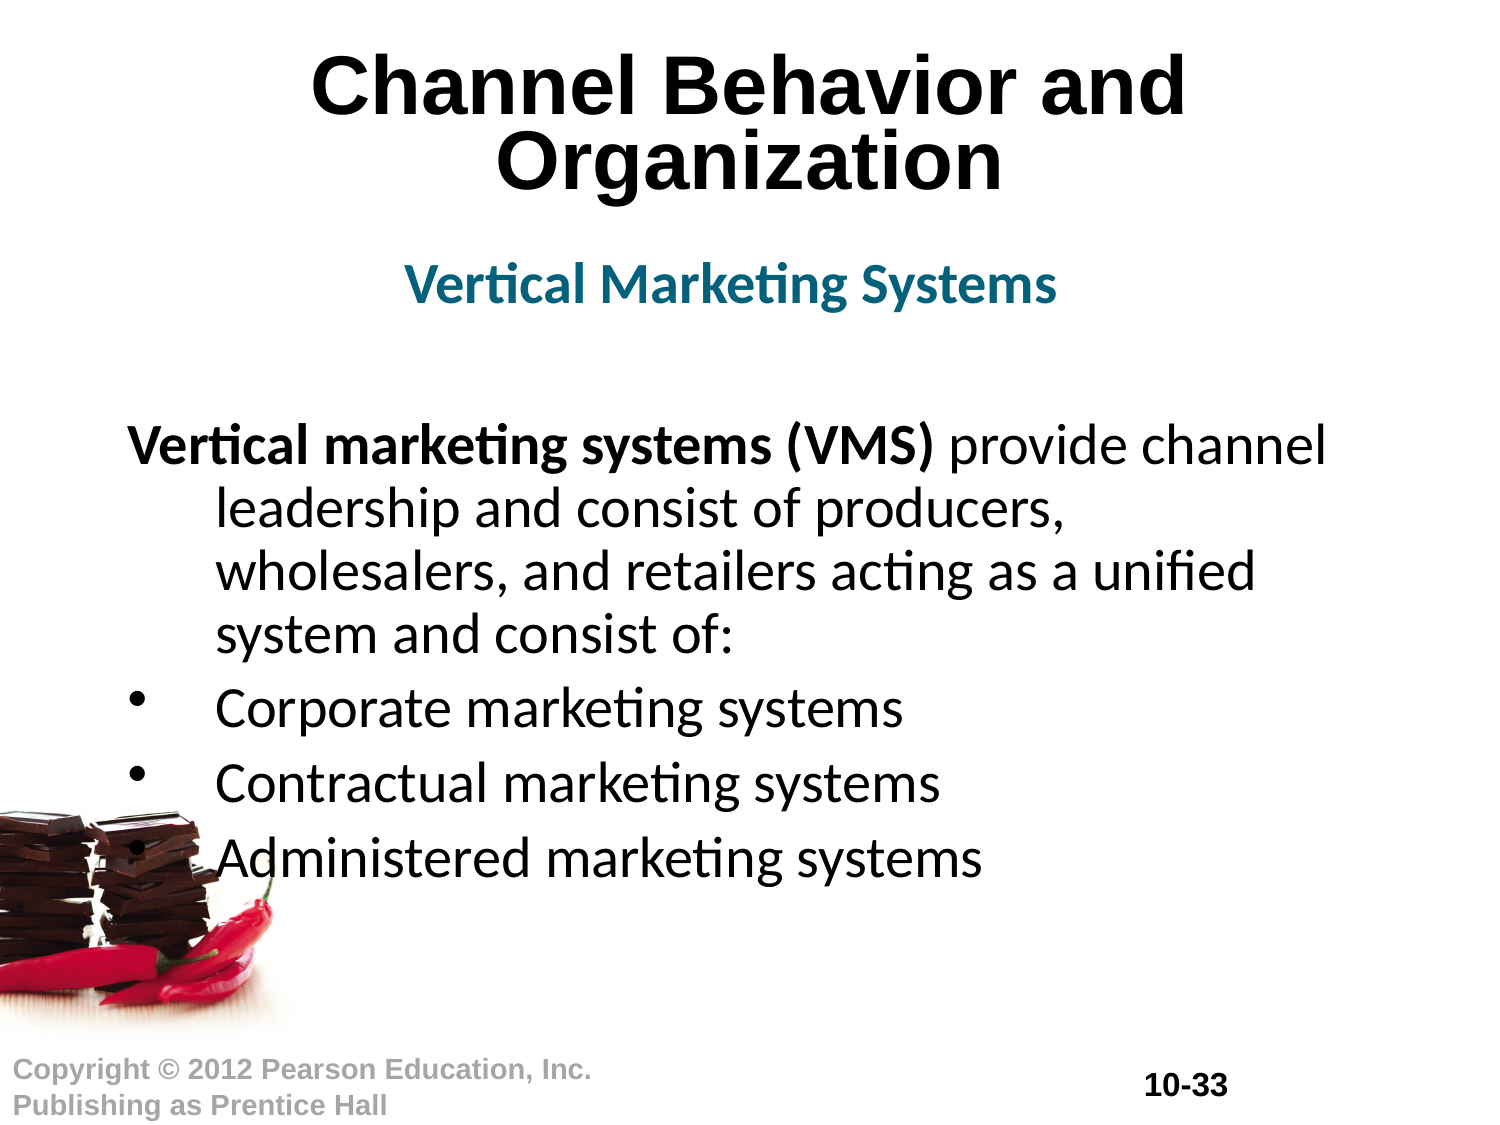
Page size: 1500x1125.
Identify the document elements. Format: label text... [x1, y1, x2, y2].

list Vertical marketing systems (VMS) provide channel leadership and consist of producers, wholesalers, and retailers acting as a unified system and consist of: Corporate marketing systems Contractual marketing systems Administered marketing systems [112, 324, 1388, 1001]
list Vertical Marketing Systems [149, 237, 1326, 301]
title Channel Behavior and Organization [112, 37, 1388, 226]
picture [0, 789, 300, 1039]
